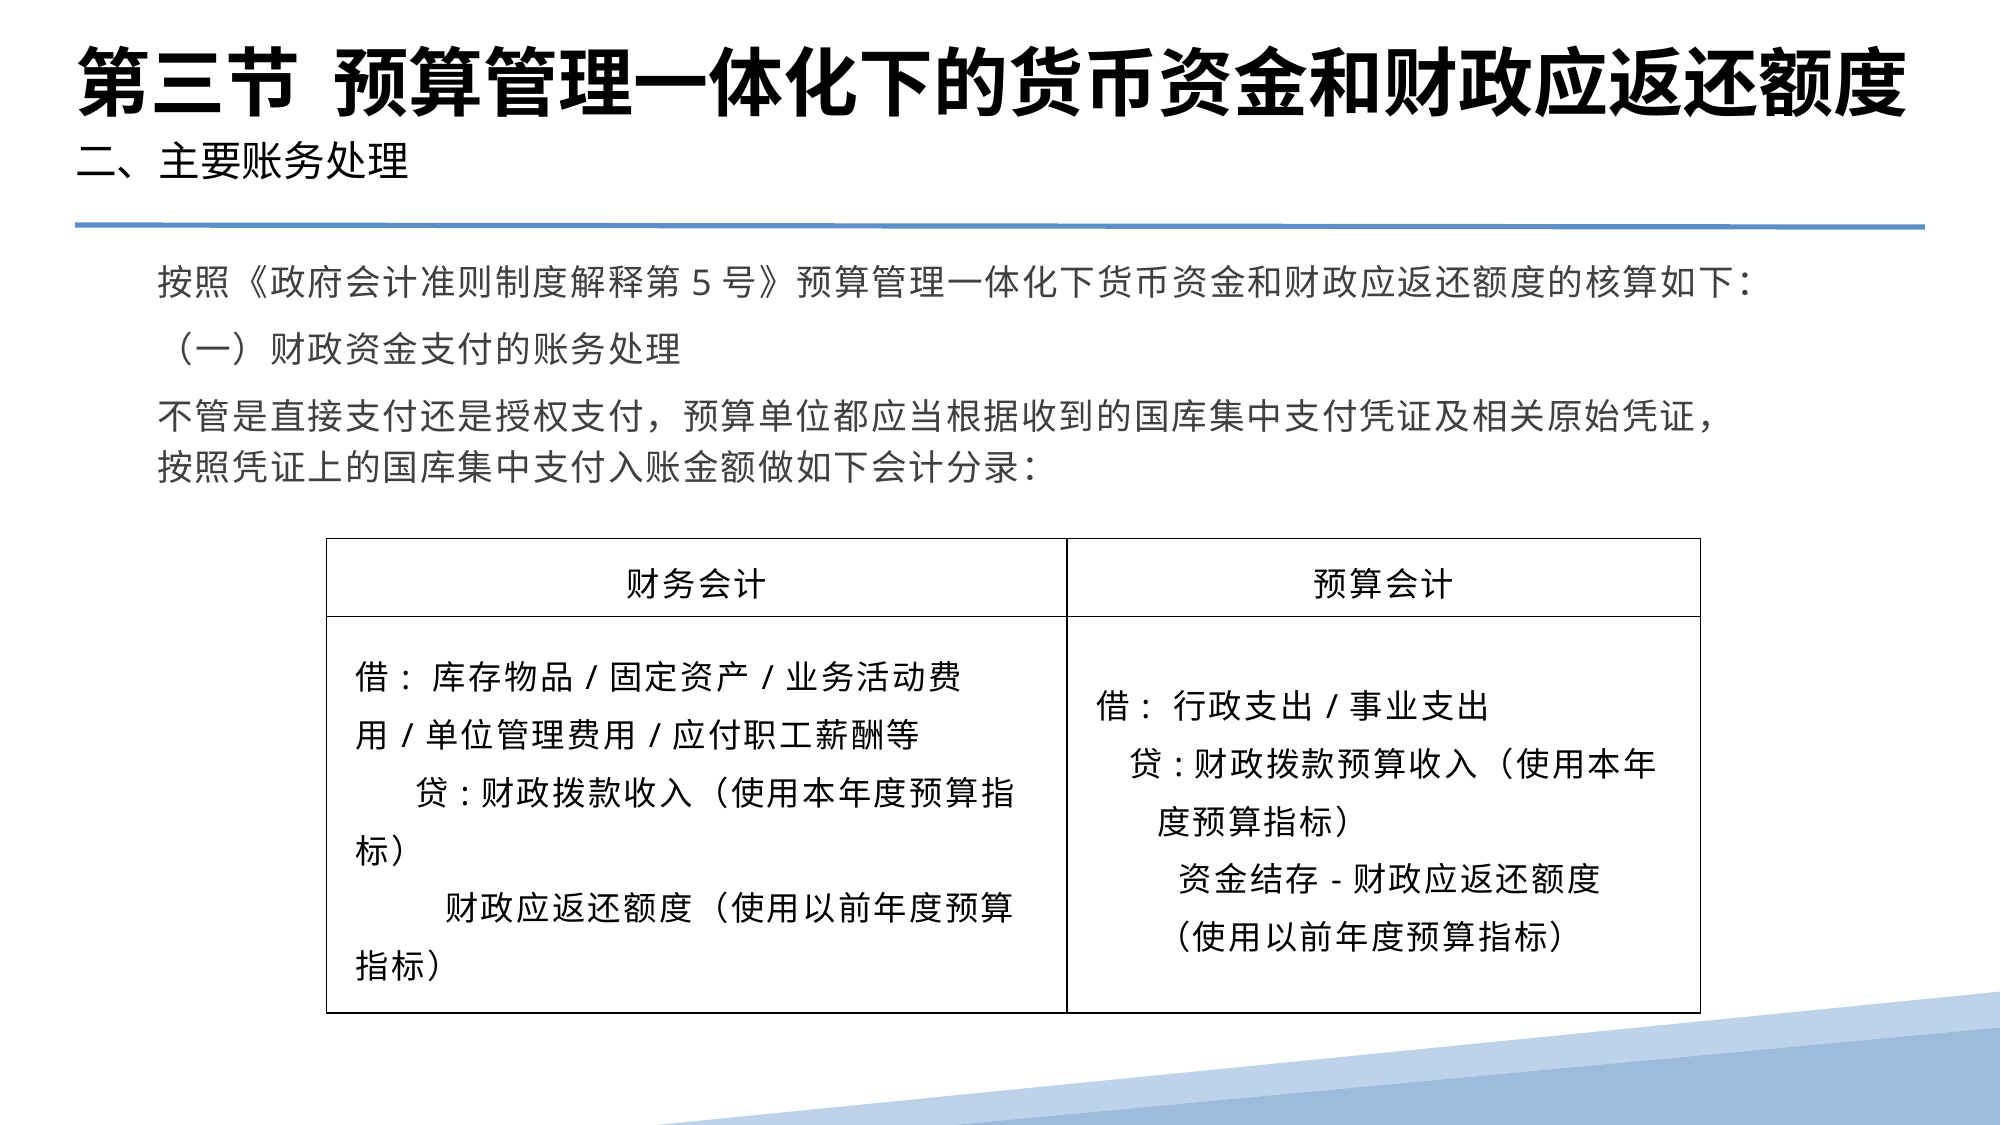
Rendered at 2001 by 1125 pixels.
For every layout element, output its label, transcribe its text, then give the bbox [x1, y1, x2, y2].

text_box 按照《政府会计准则制度解释第5号》预算管理一体化下货币资金和财政应返还额度的核算如下： （一）财政资金支付的账务处理 不管是直接支付还是授权支付，预算单位都应当根据收到的国库集中支付凭证及相关原始凭证，按照凭证上的国库集中支付入账金额做如下会计分录： [147, 228, 1776, 512]
table_cell 借: 库存物品/固定资产/业务活动费用/单位管理费用/应付职工薪酬等 贷:财政拨款收入（使用本年度预算指标） 财政应返还额度（使用以前年度预算指标） [327, 617, 1066, 1012]
table_header 预算会计 [1068, 539, 1700, 616]
table_header 财务会计 [327, 539, 1066, 616]
text_box 二、主要账务处理 [75, 124, 1925, 200]
text_box 第三节 预算管理一体化下的货币资金和财政应返还额度 [75, 24, 1925, 124]
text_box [656, 991, 2000, 1125]
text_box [74, 224, 1925, 228]
table_cell 借: 行政支出/事业支出 贷:财政拨款预算收入（使用本年度预算指标） 资金结存-财政应返还额度（使用以前年度预算指标） [1068, 617, 1700, 991]
